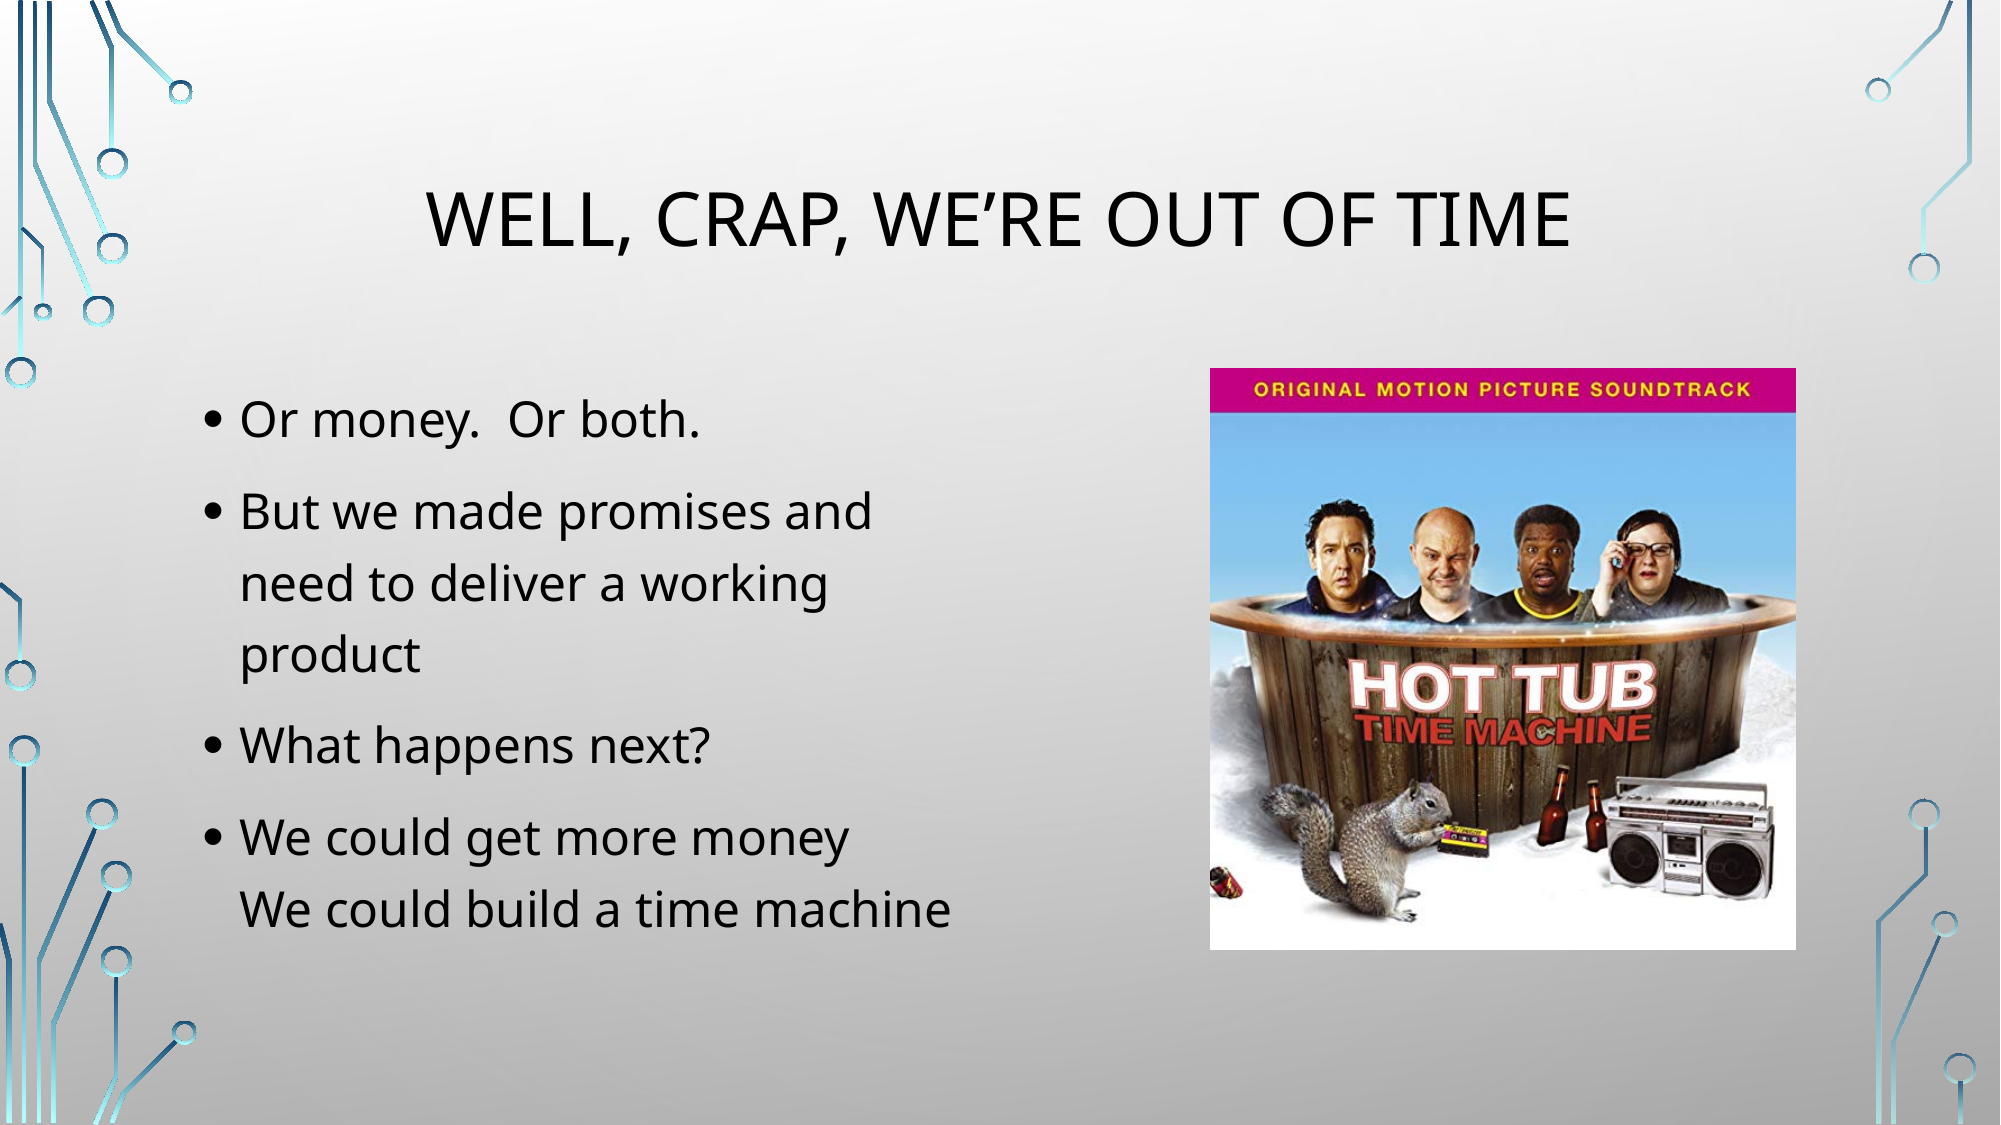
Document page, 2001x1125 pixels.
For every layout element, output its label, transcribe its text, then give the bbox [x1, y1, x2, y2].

title Well, crap, we’re out of time [187, 101, 1813, 344]
picture [1209, 368, 1796, 951]
text_box [25, 0, 76, 27]
list Or money. Or both. But we made promises and need to deliver a working product What happens next? We could get more money We could build a time machine [187, 369, 1004, 950]
